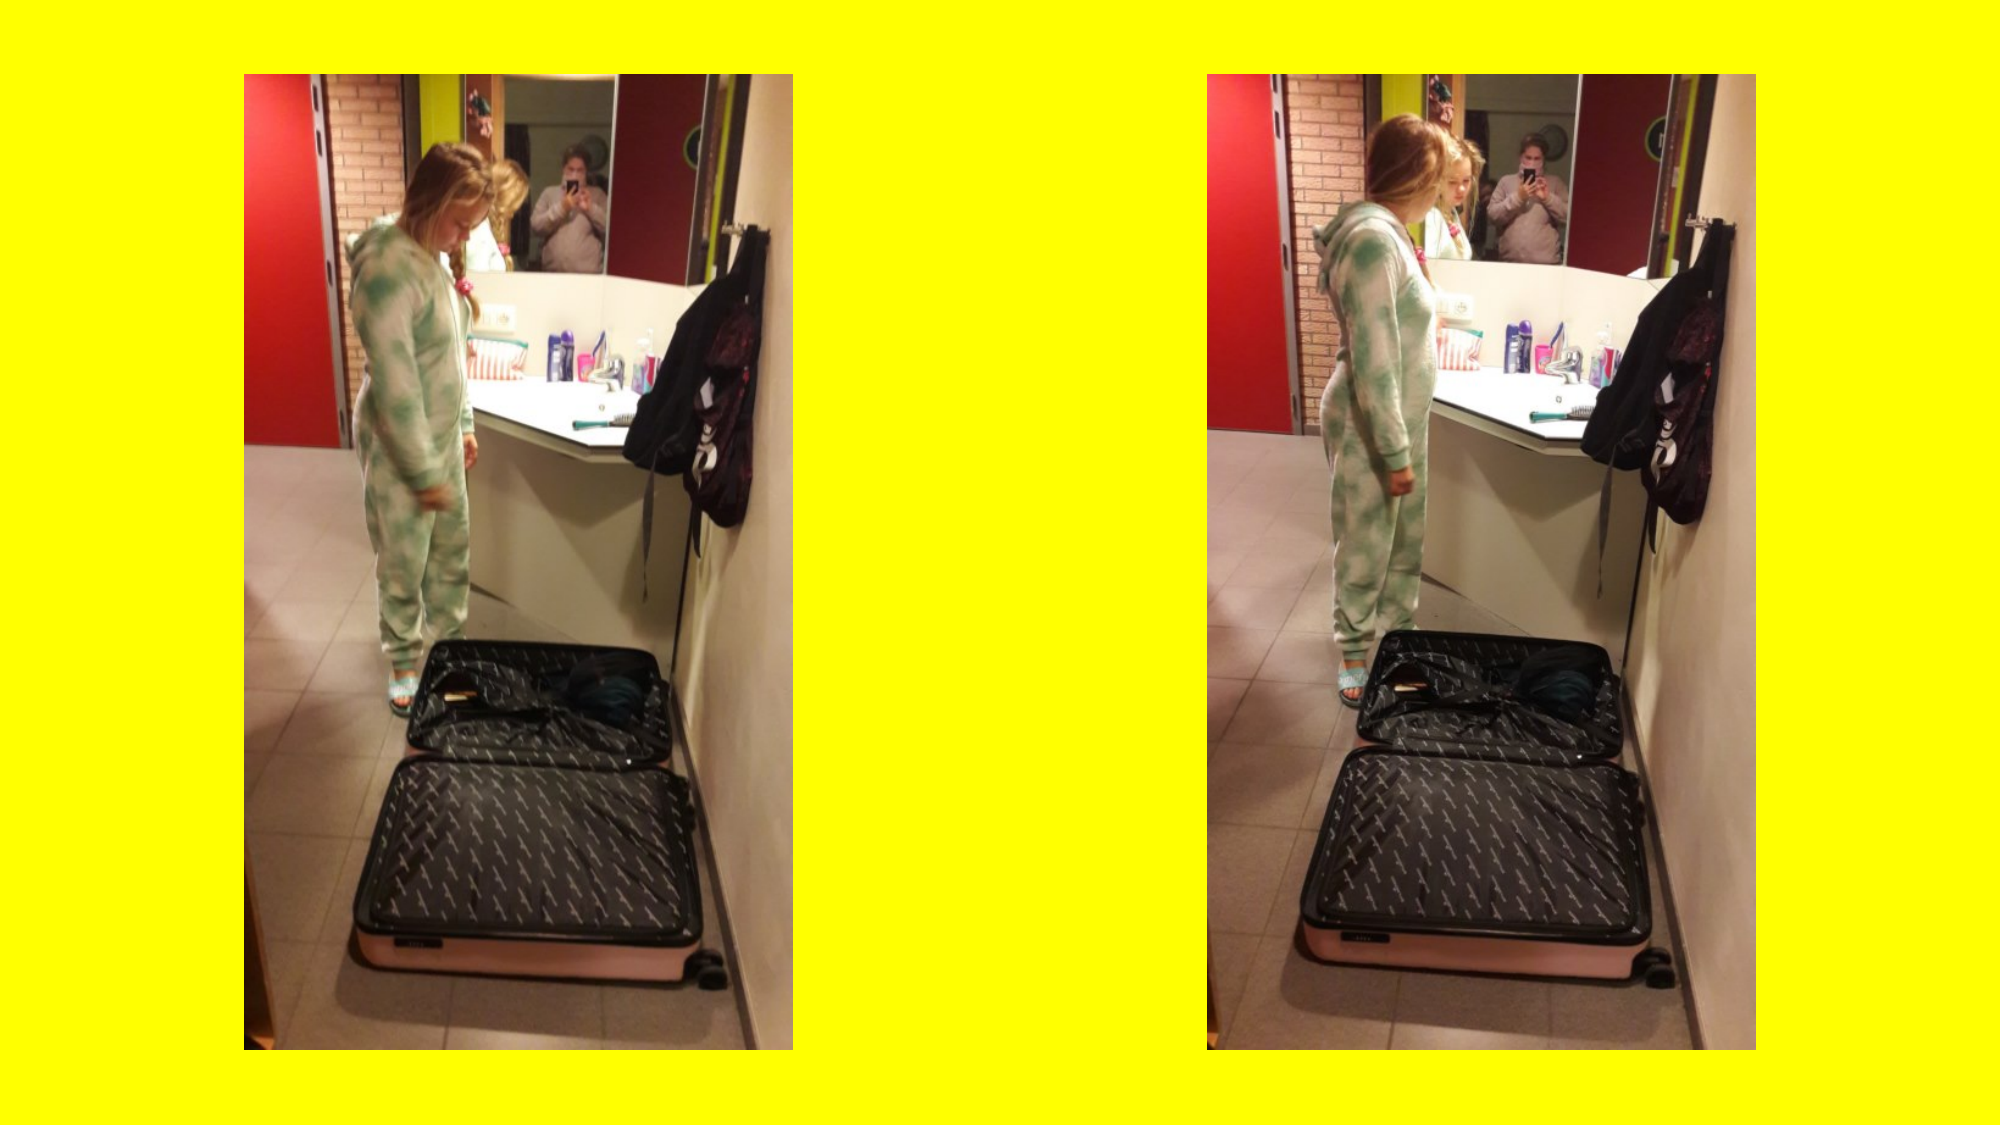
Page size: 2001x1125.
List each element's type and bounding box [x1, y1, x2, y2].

picture [1206, 74, 1756, 1050]
picture [244, 74, 793, 1050]
